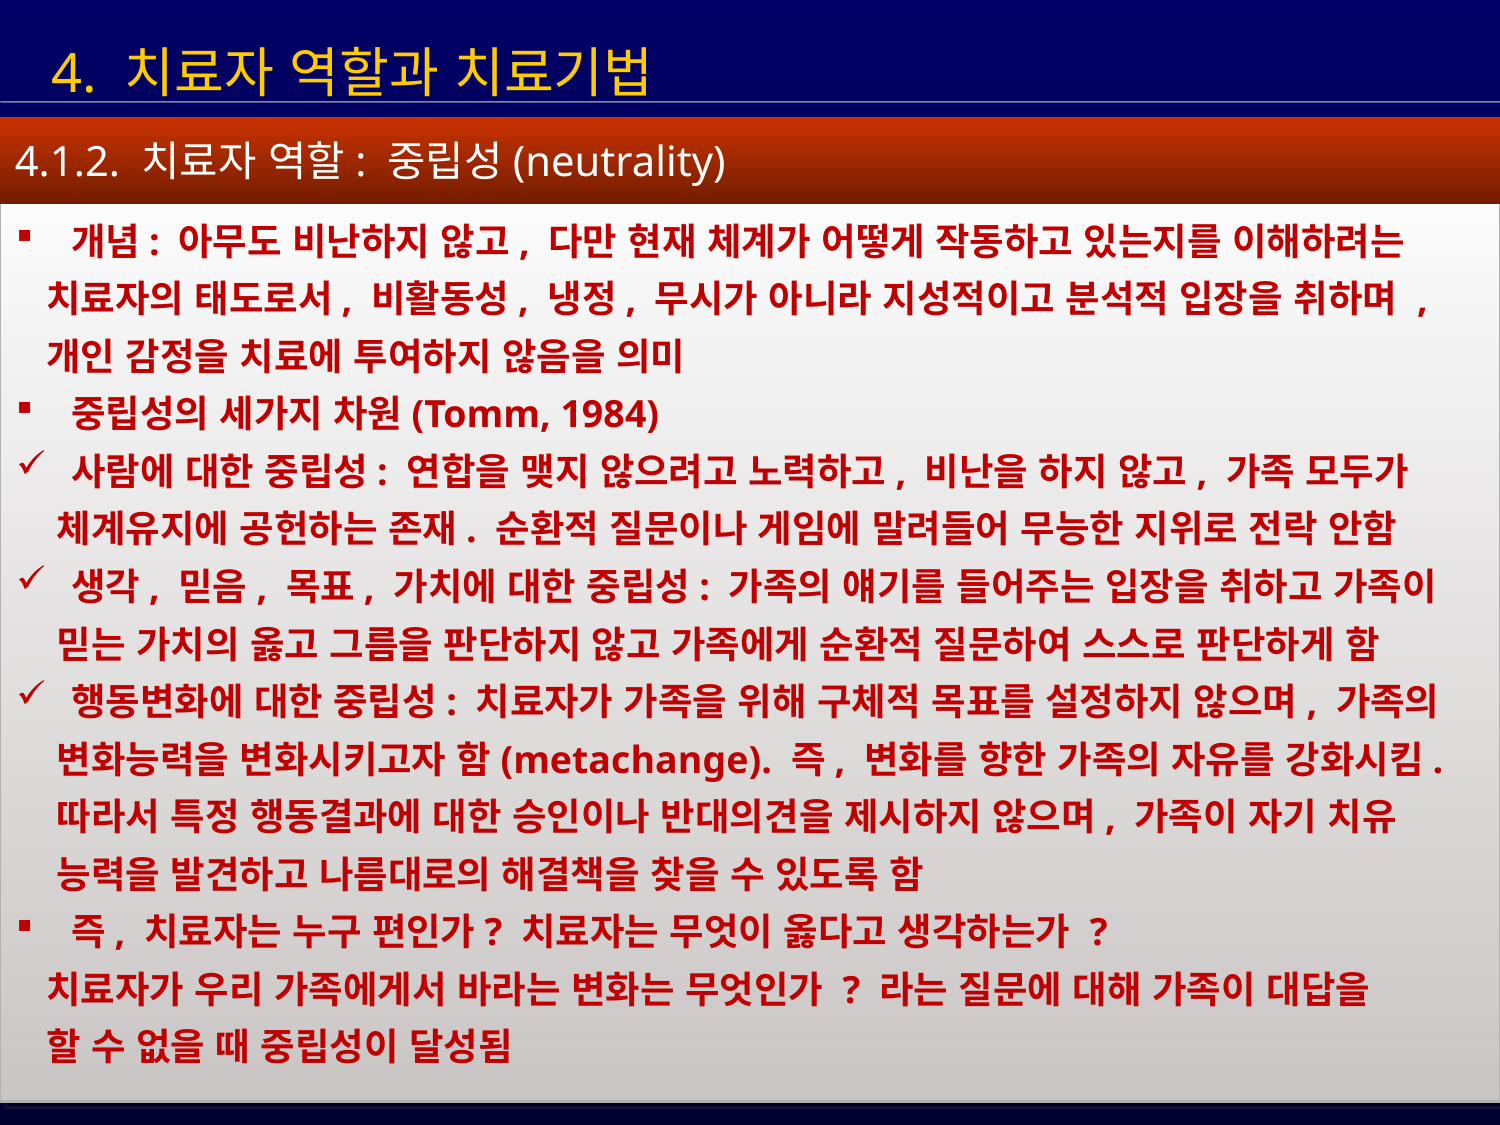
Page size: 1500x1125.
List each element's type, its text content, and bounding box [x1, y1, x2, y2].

text_box 4. 치료자 역할과 치료기법 [36, 102, 670, 111]
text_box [0, 116, 1500, 1102]
text_box 4. 치료자 역할과 치료기법 [36, 30, 670, 101]
